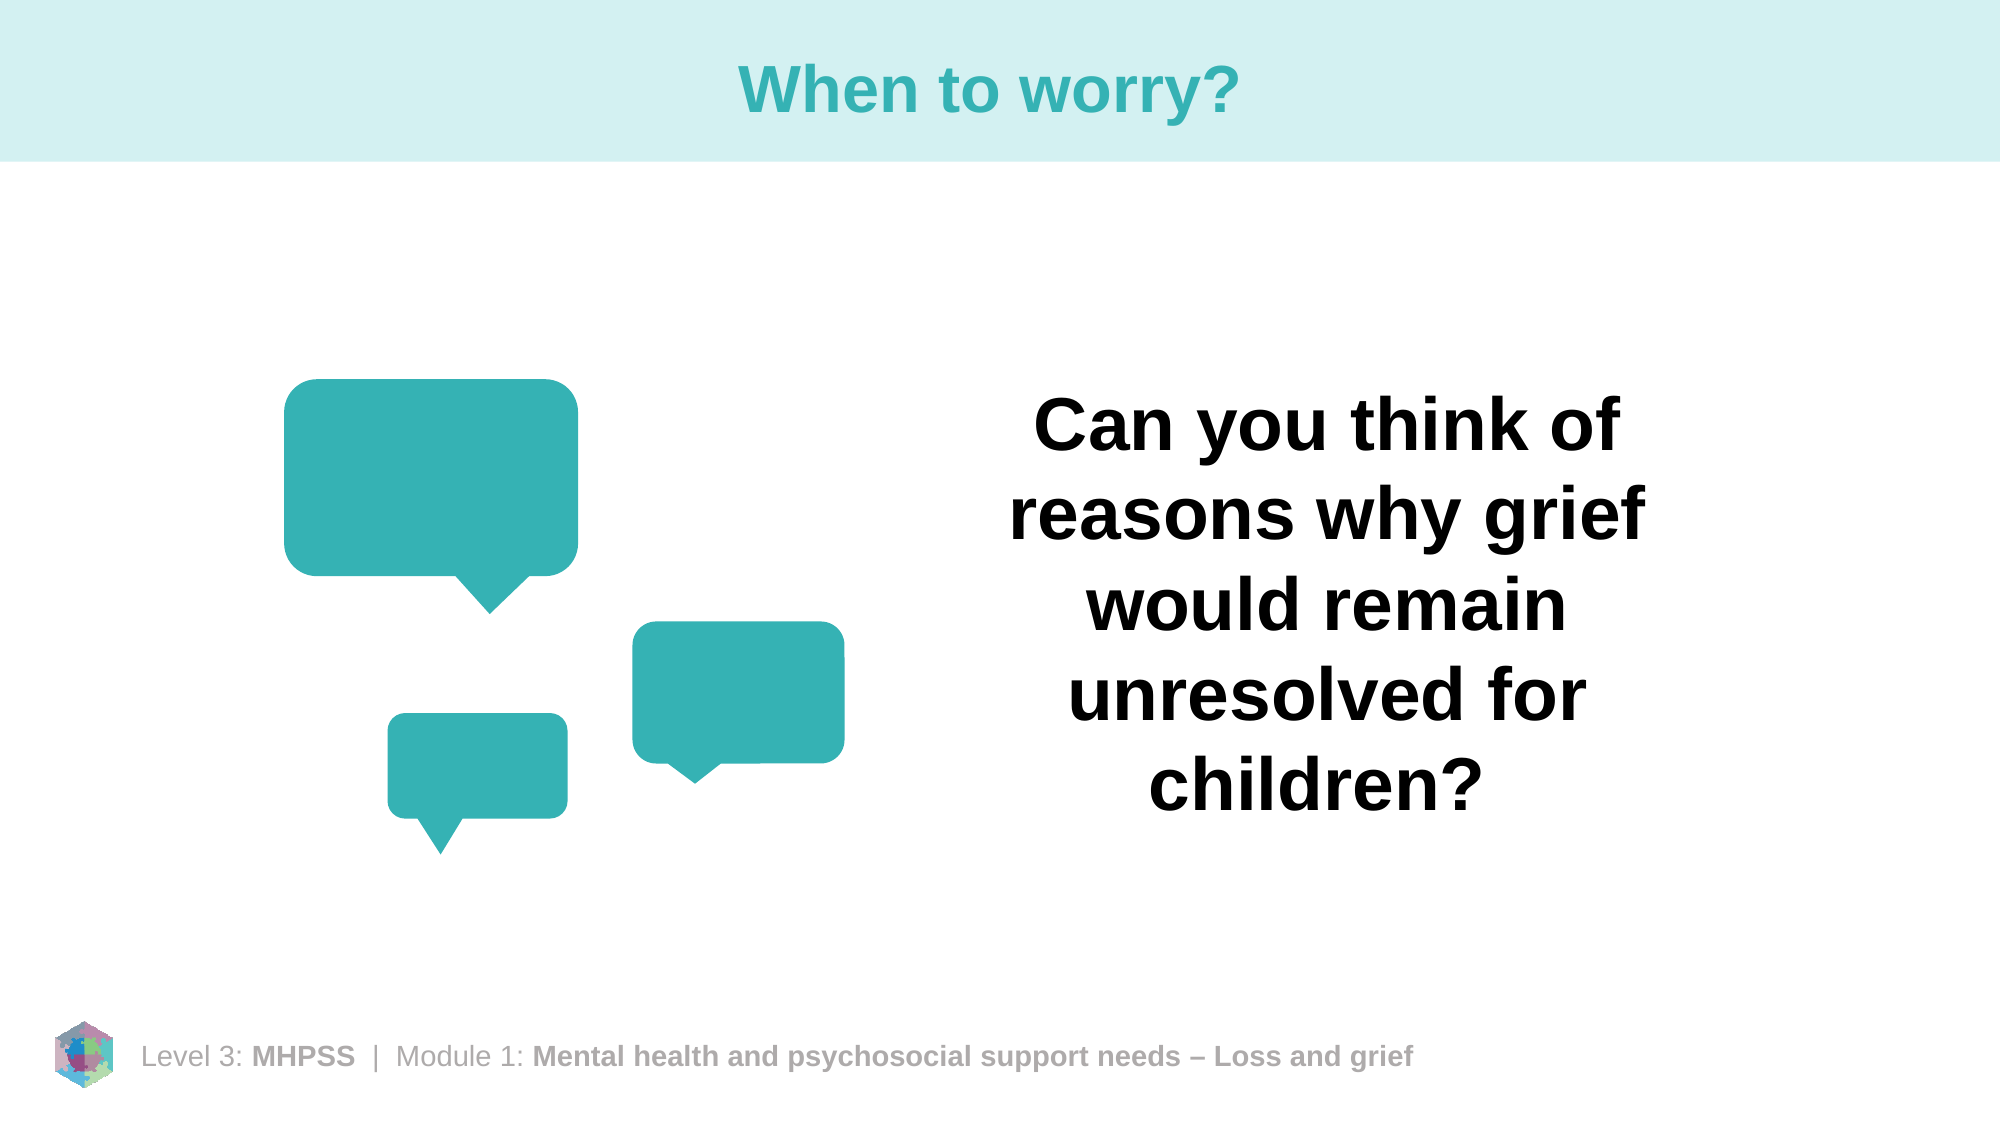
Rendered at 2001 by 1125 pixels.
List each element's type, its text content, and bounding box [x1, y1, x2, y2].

picture [55, 1021, 113, 1088]
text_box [283, 378, 845, 819]
title When to worry? [137, 19, 1863, 163]
text_box Can you think of reasons why grief would remain unresolved for children? [892, 360, 1763, 841]
